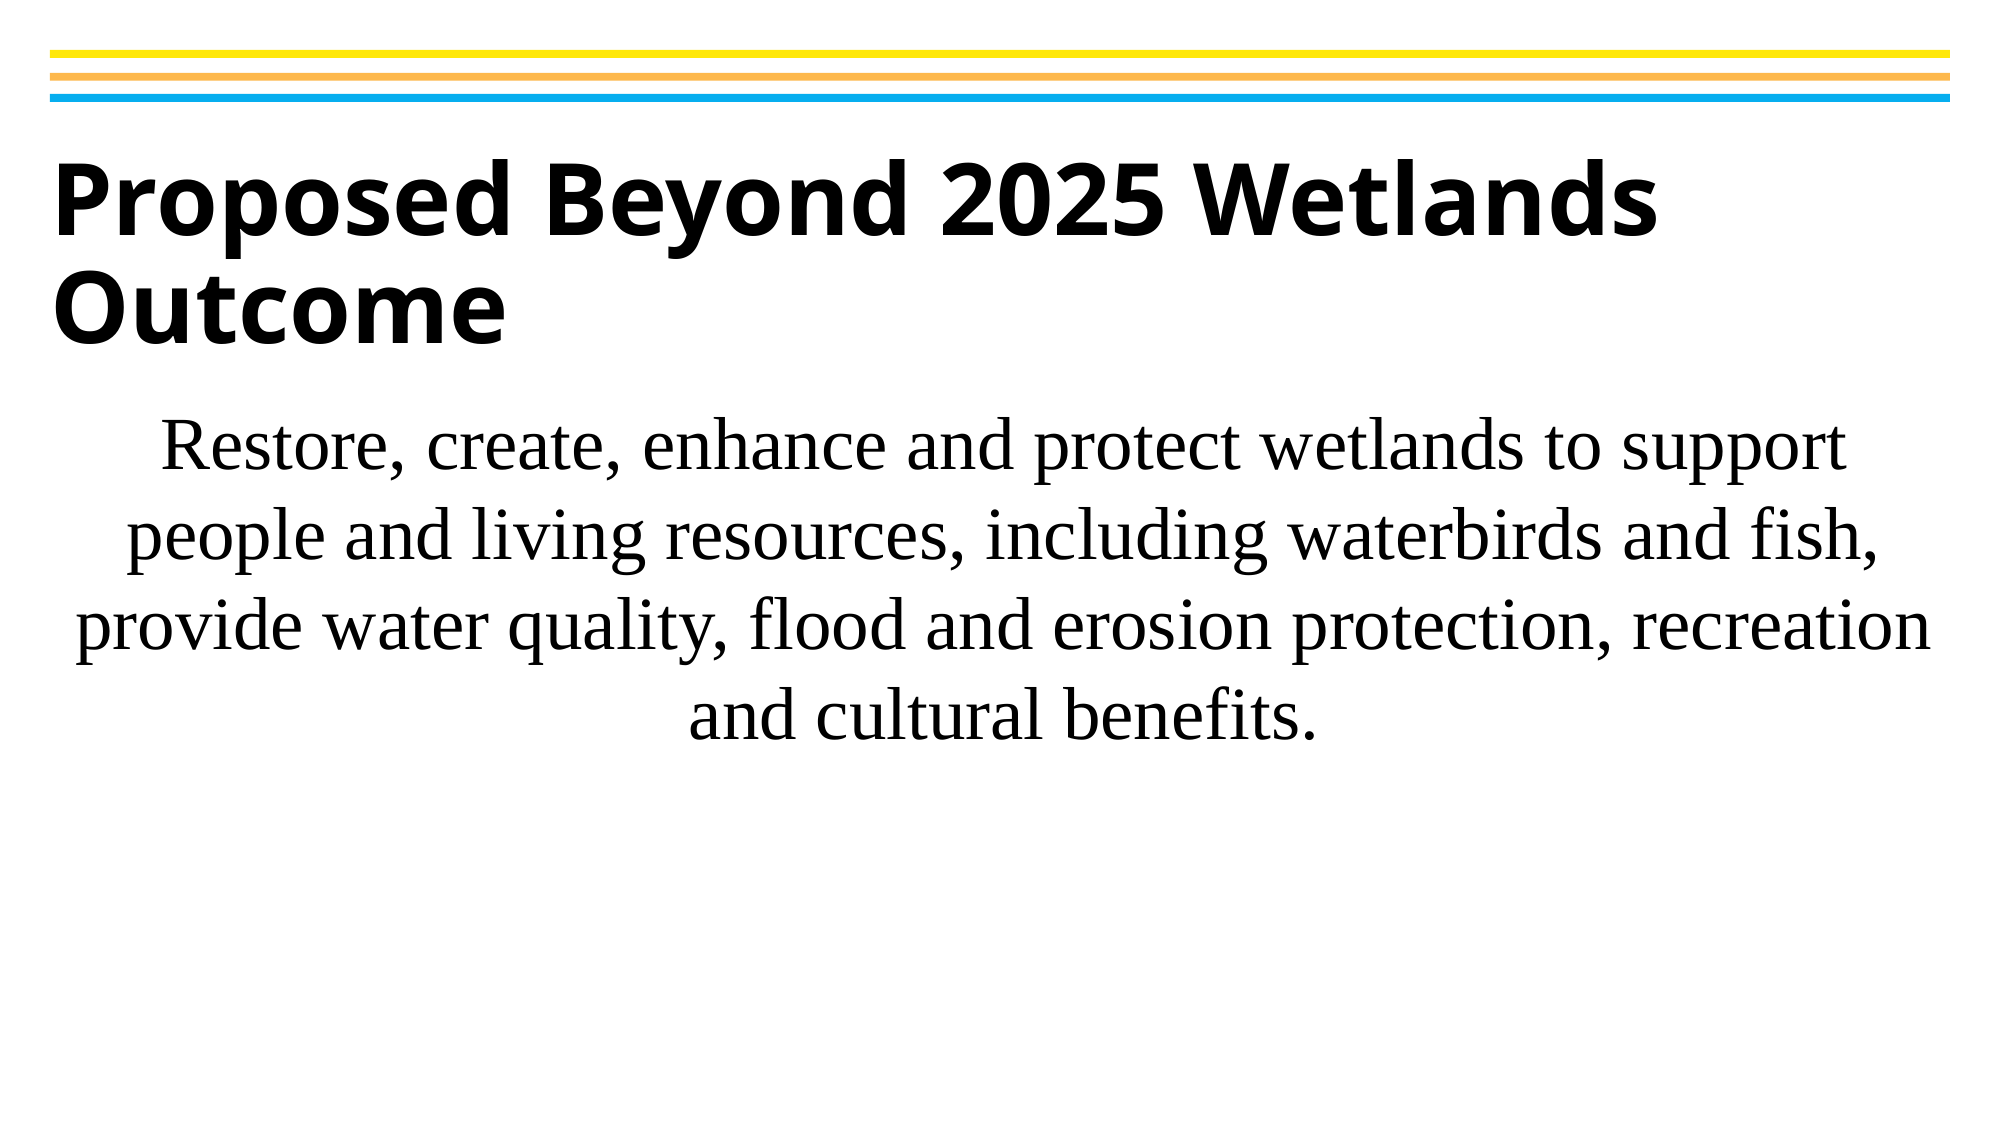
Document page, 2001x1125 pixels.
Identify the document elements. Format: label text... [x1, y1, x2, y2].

title Proposed Beyond 2025 Wetlands Outcome [50, 149, 1951, 259]
list Restore, create, enhance and protect wetlands to support people and living resources, including waterbirds and fish, provide water quality, flood and erosion protection, recreation and cultural benefits. [49, 394, 1950, 813]
